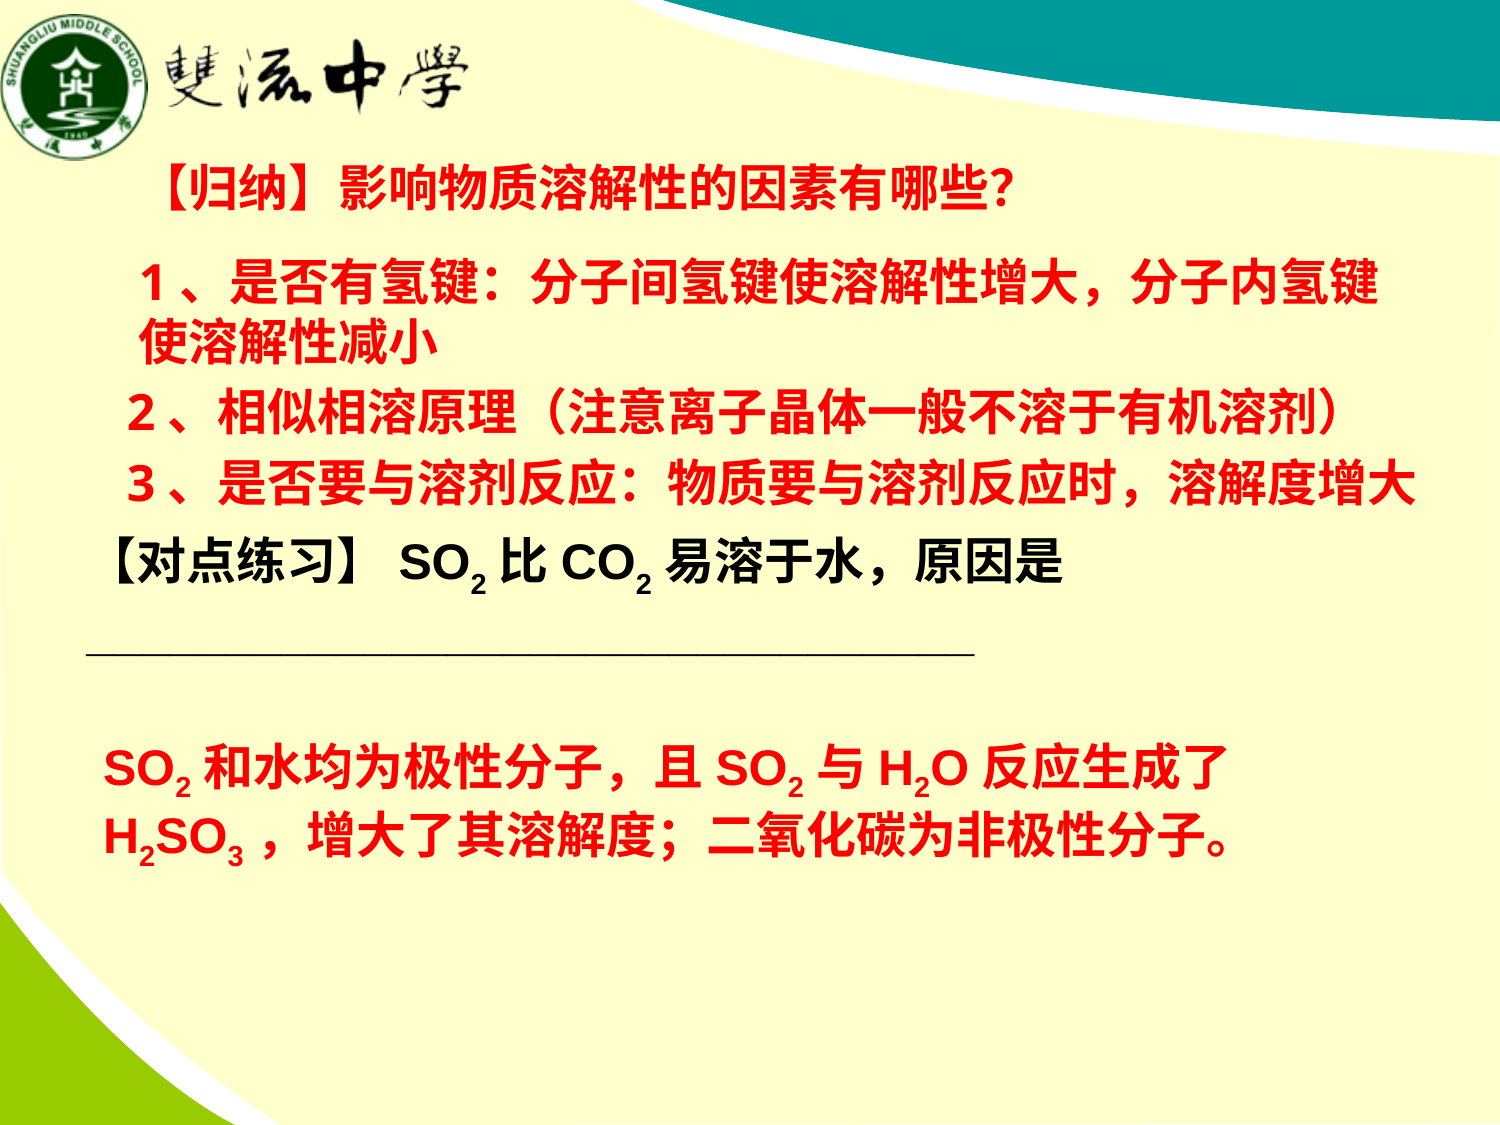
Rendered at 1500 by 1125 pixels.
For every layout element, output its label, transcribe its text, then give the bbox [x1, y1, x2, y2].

picture [0, 14, 148, 161]
text_box 【对点练习】SO2比CO2易溶于水，原因是 ________________________________ [71, 522, 1080, 668]
text_box 【归纳】影响物质溶解性的因素有哪些？ [123, 148, 1376, 224]
text_box 1、是否有氢键：分子间氢键使溶解性增大，分子内氢键使溶解性减小 [123, 243, 1435, 379]
text_box 2、相似相溶原理（注意离子晶体一般不溶于有机溶剂） [112, 373, 1412, 444]
text_box SO2和水均为极性分子，且SO2与H2O反应生成了H2SO3，增大了其溶解度；二氧化碳为非极性分子。 [88, 727, 1388, 880]
text_box 3、是否要与溶剂反应：物质要与溶剂反应时，溶解度增大 [112, 444, 1447, 520]
picture [159, 21, 491, 138]
